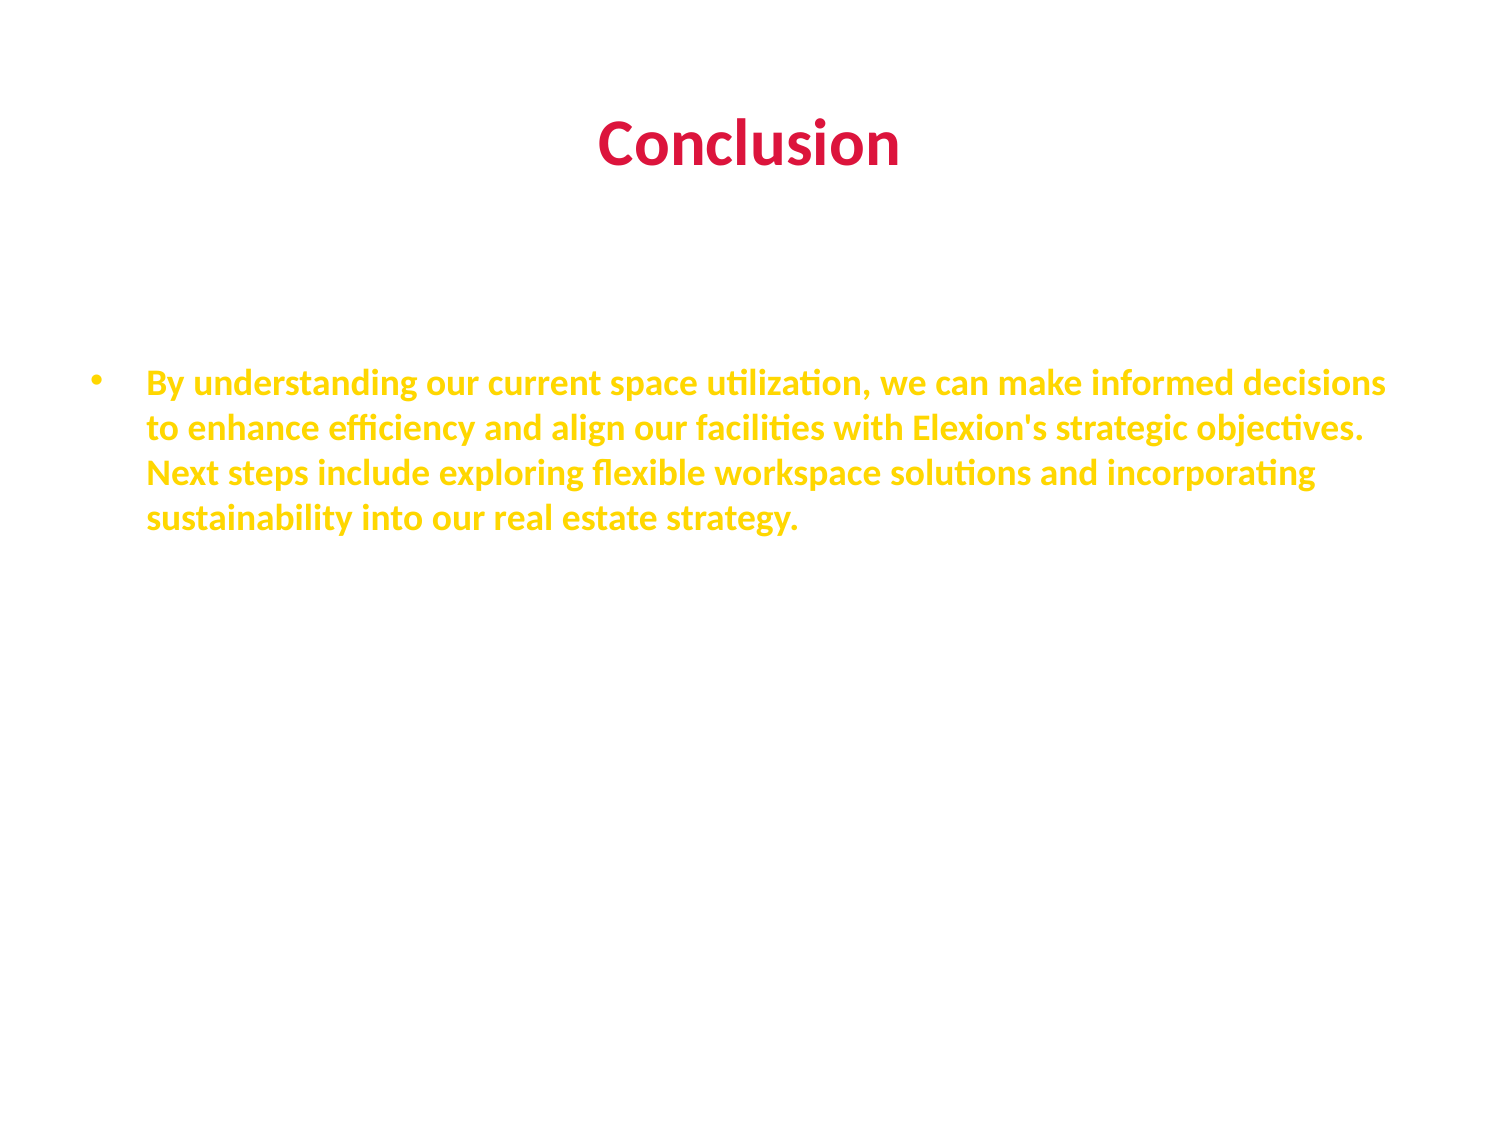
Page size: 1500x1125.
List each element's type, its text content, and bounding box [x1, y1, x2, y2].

list By understanding our current space utilization, we can make informed decisions to enhance efficiency and align our facilities with Elexion's strategic objectives. Next steps include exploring flexible workspace solutions and incorporating sustainability into our real estate strategy. [75, 262, 1425, 1005]
title Conclusion [75, 45, 1425, 233]
